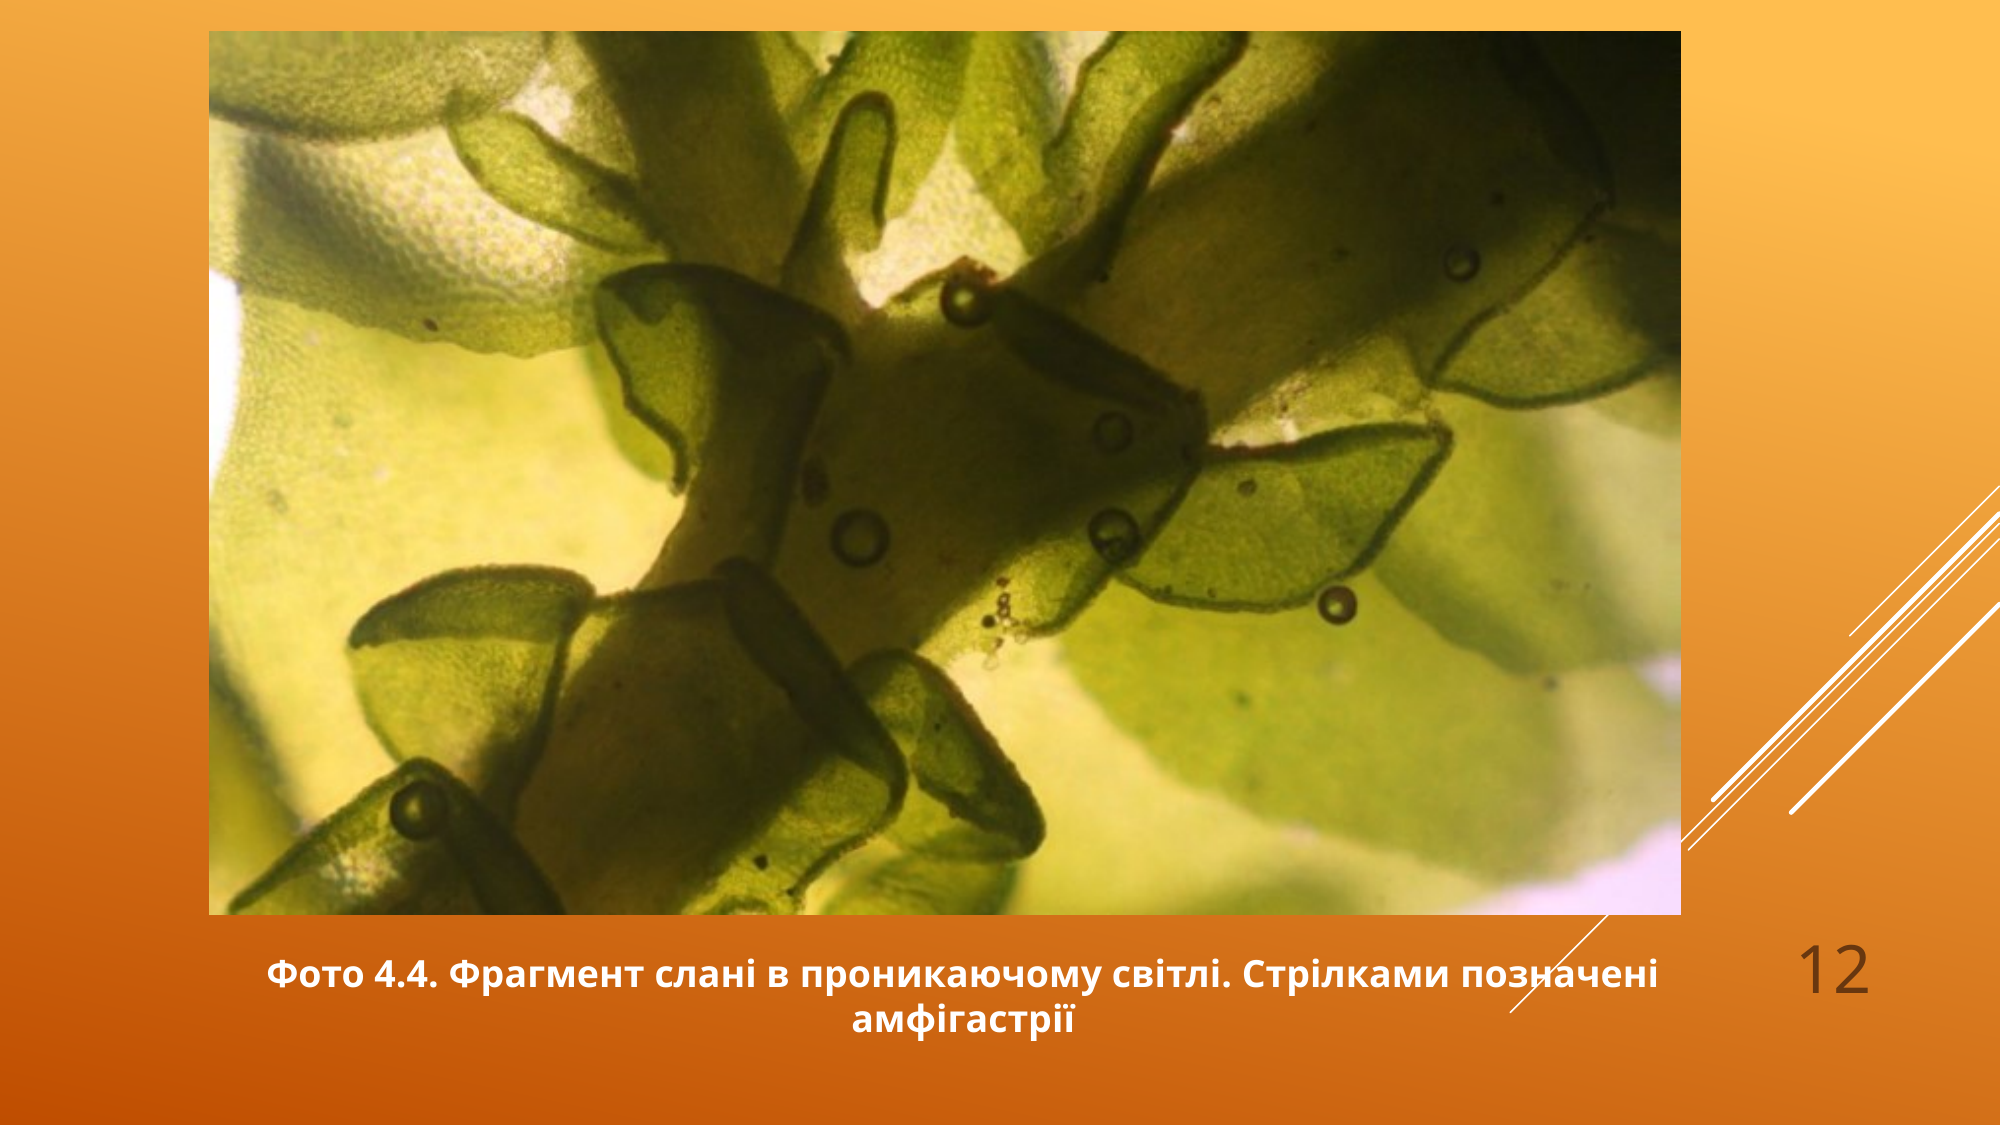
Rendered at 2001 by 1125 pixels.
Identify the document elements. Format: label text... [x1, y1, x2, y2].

slide_number 12 [1700, 915, 1888, 1025]
text_box Фото 4.4. Фрагмент слані в проникаючому світлі. Стрілками позначені амфігастрії [209, 942, 1717, 1048]
picture [209, 30, 1681, 916]
